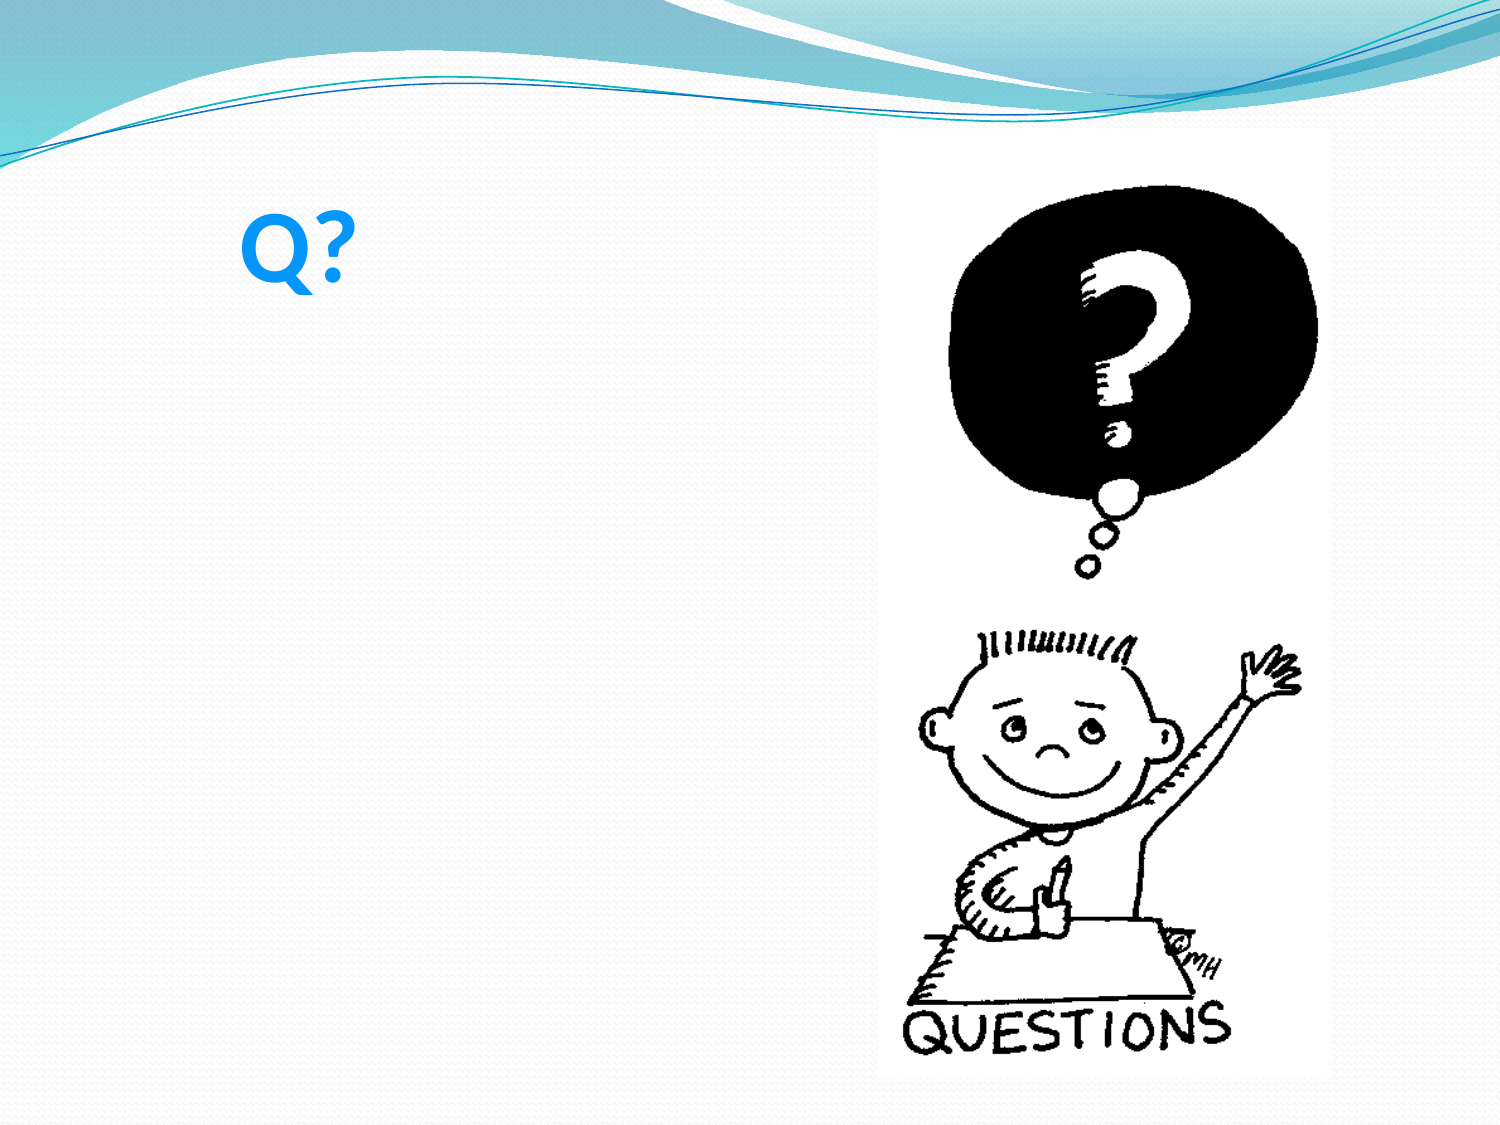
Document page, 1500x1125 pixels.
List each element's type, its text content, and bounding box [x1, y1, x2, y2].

title Q? [75, 115, 1425, 303]
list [878, 128, 1332, 1079]
